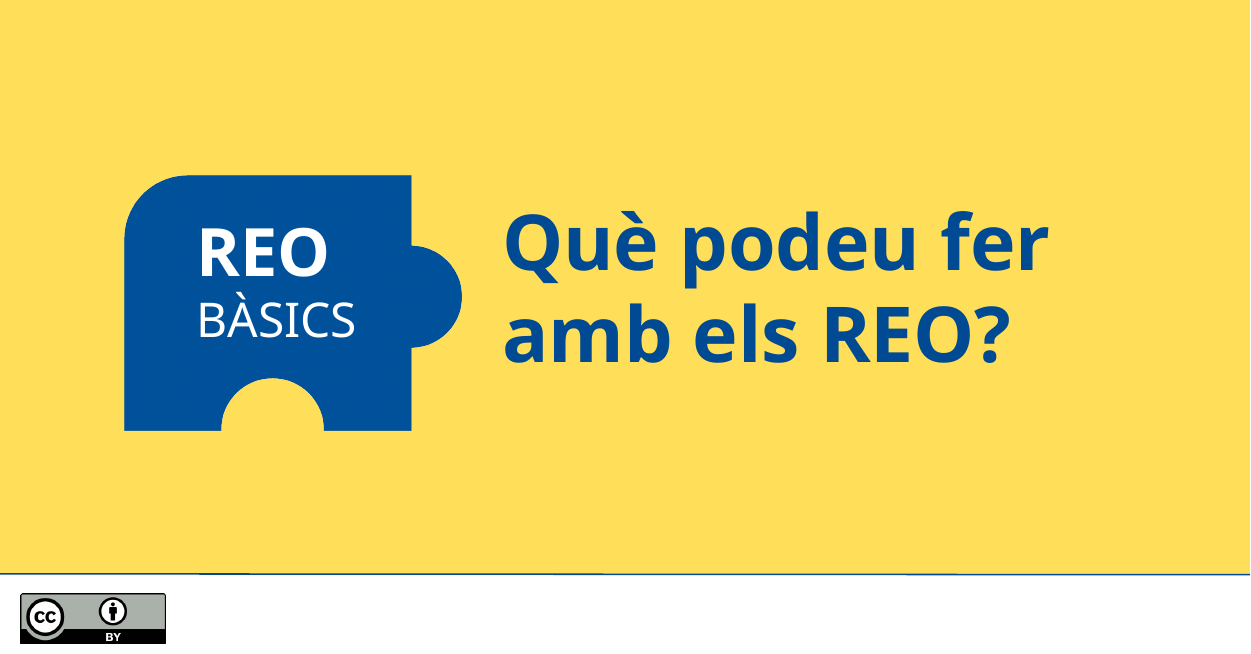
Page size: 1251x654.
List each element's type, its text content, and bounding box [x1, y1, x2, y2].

text_box Què podeu fer amb els REO? [487, 178, 1214, 393]
text_box [0, 582, 1250, 654]
text_box REO BÀSICS [466, 194, 698, 363]
picture [124, 174, 462, 432]
picture [20, 592, 166, 645]
